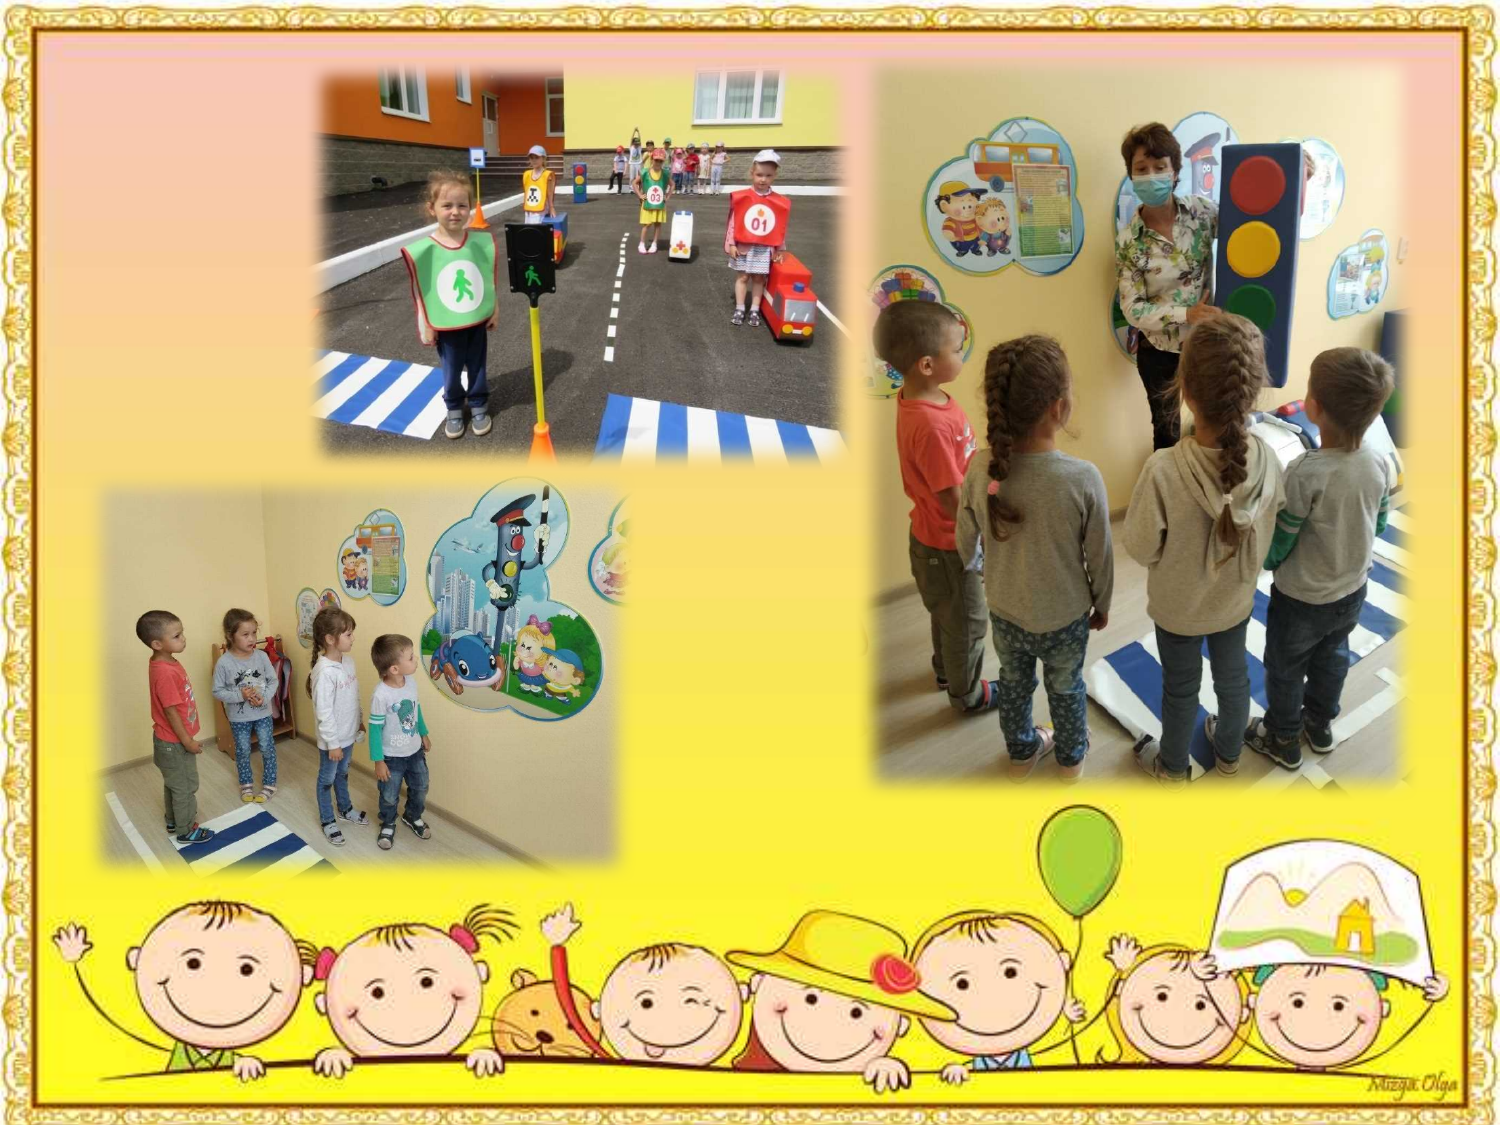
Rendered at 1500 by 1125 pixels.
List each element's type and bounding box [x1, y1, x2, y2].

list [304, 58, 850, 472]
picture [0, 0, 1500, 1125]
